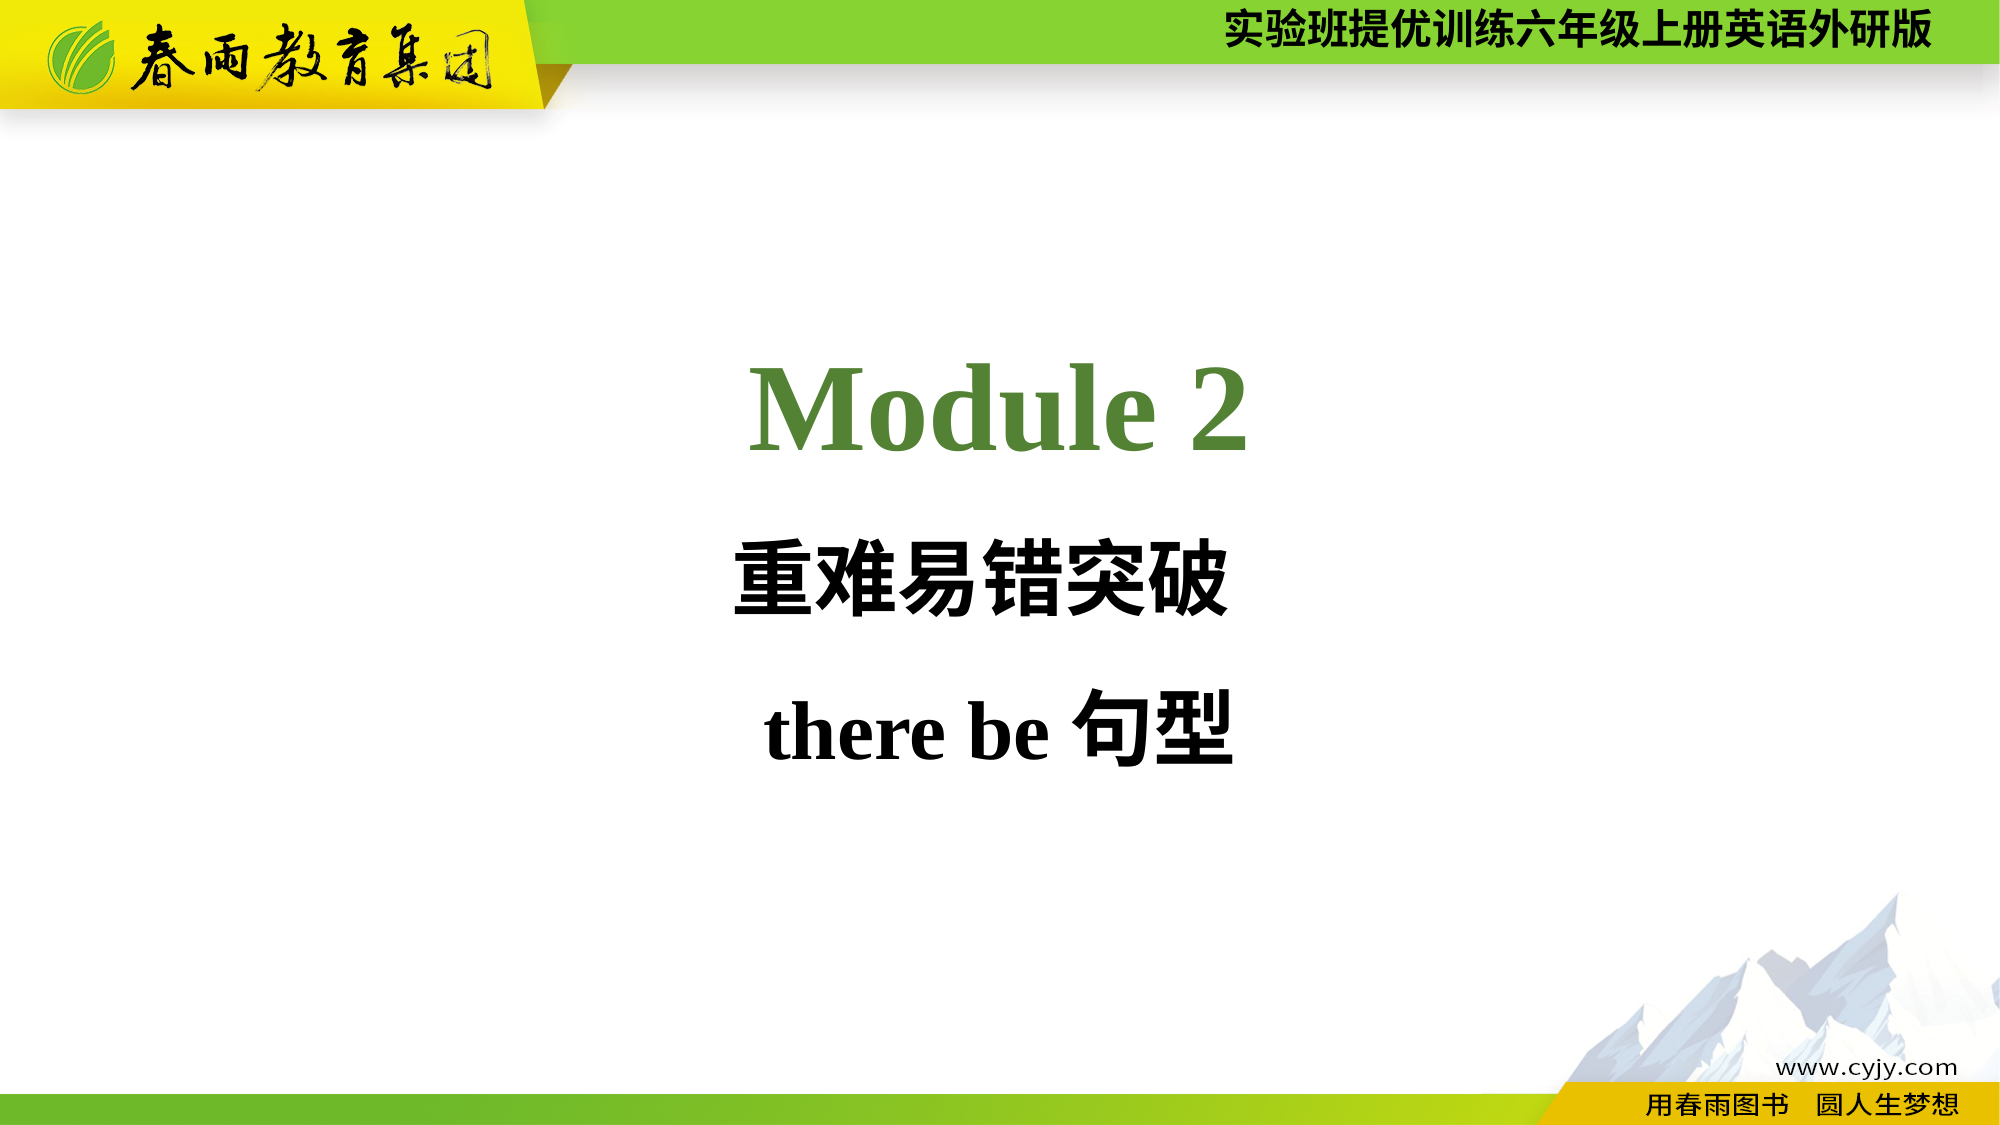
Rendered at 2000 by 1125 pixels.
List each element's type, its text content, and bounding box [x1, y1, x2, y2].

picture [0, 784, 2000, 1125]
text_box Module 2 重难易错突破 there be句型 [0, 243, 2000, 784]
picture [0, 0, 2000, 243]
